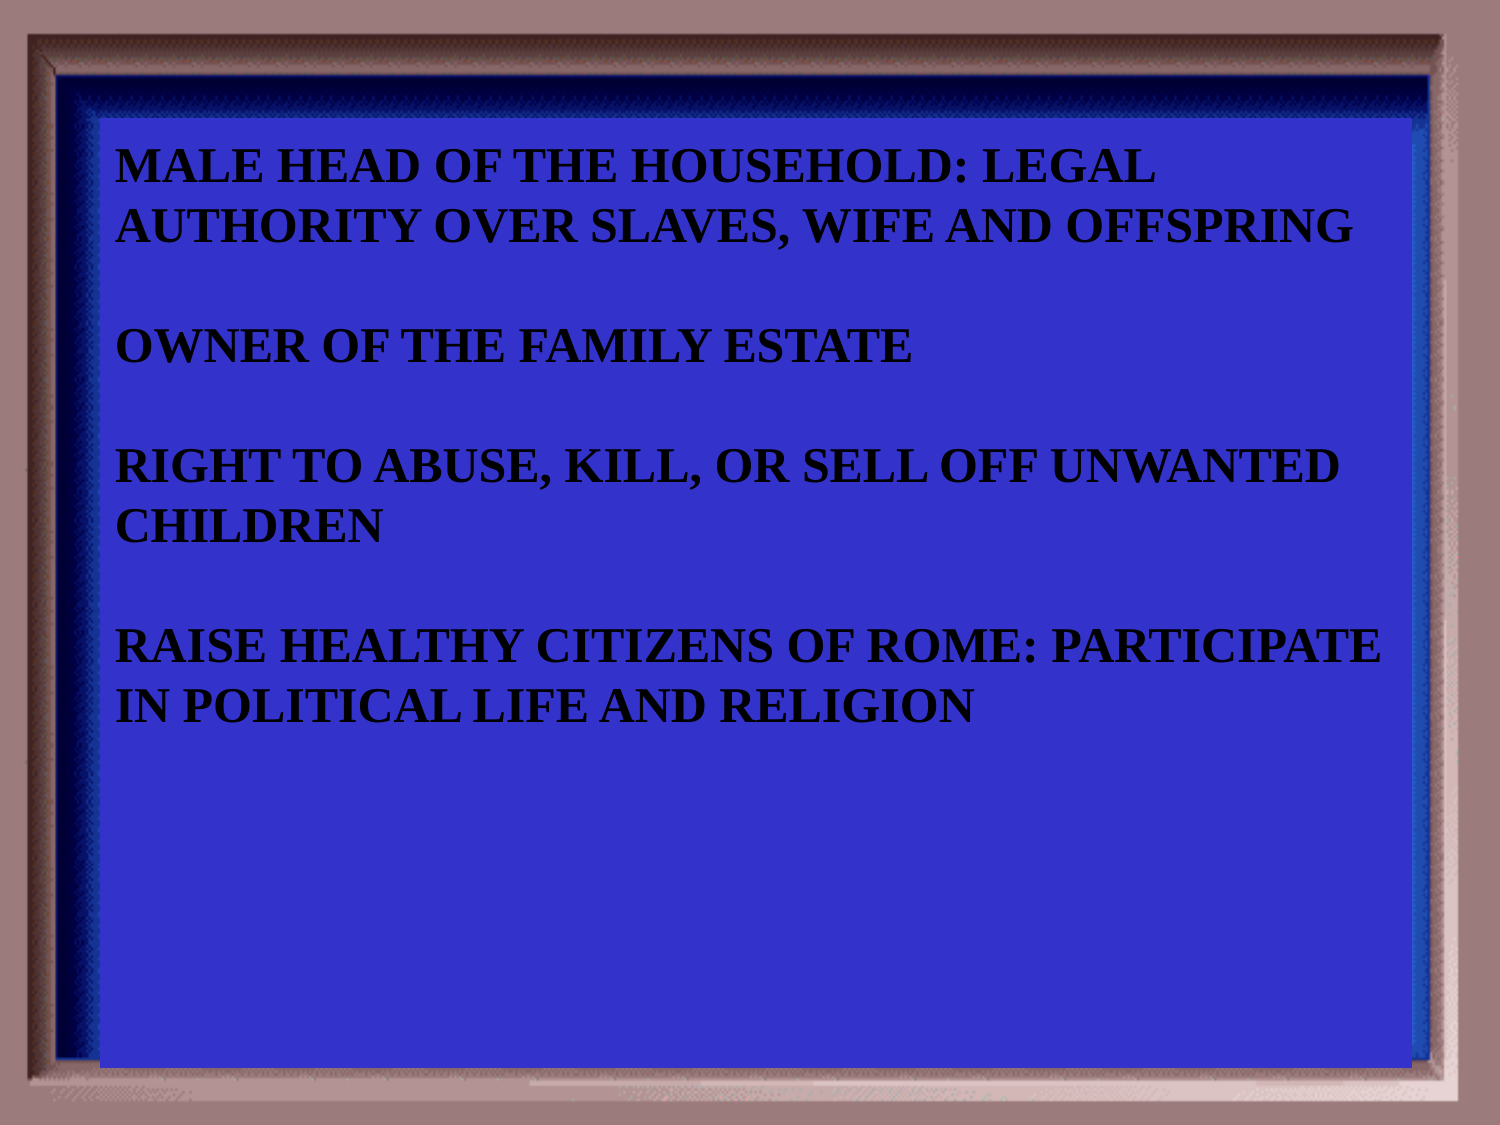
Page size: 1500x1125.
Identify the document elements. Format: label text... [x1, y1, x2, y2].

picture [0, 0, 1500, 1125]
text_box [99, 117, 1413, 1068]
text_box Male head of the household: legal authority over slaves, wife and offspring Owner of the family estate Right to abuse, kill, or sell off unwanted children Raise healthy citizens of rome: participate in political life and religion [99, 124, 1400, 860]
